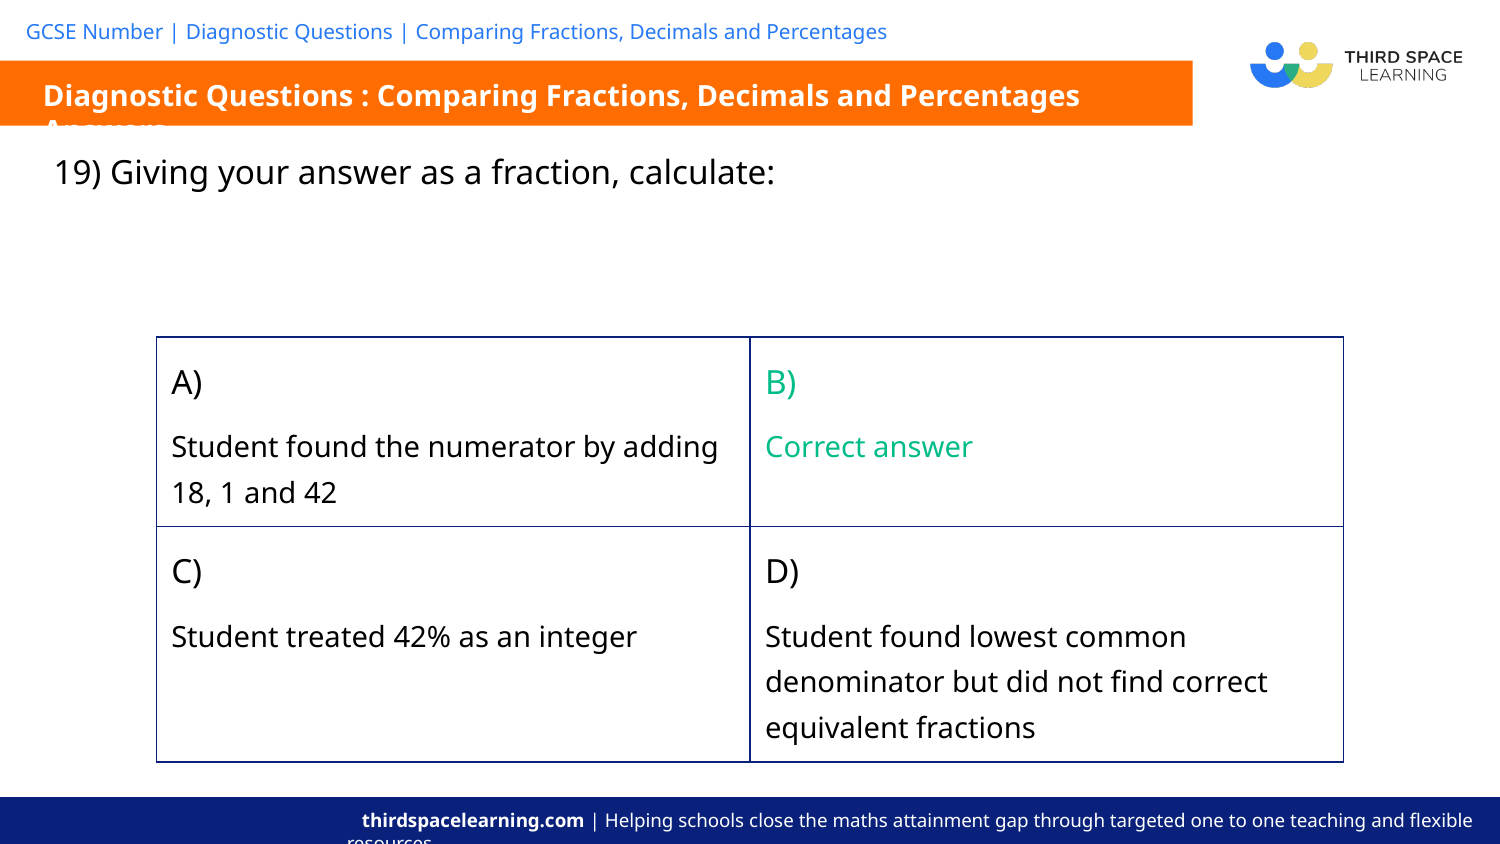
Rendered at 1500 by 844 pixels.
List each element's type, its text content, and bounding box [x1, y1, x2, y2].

picture [1250, 33, 1465, 99]
text_box Diagnostic Questions : Comparing Fractions, Decimals and Percentages Answers [27, 61, 1187, 141]
